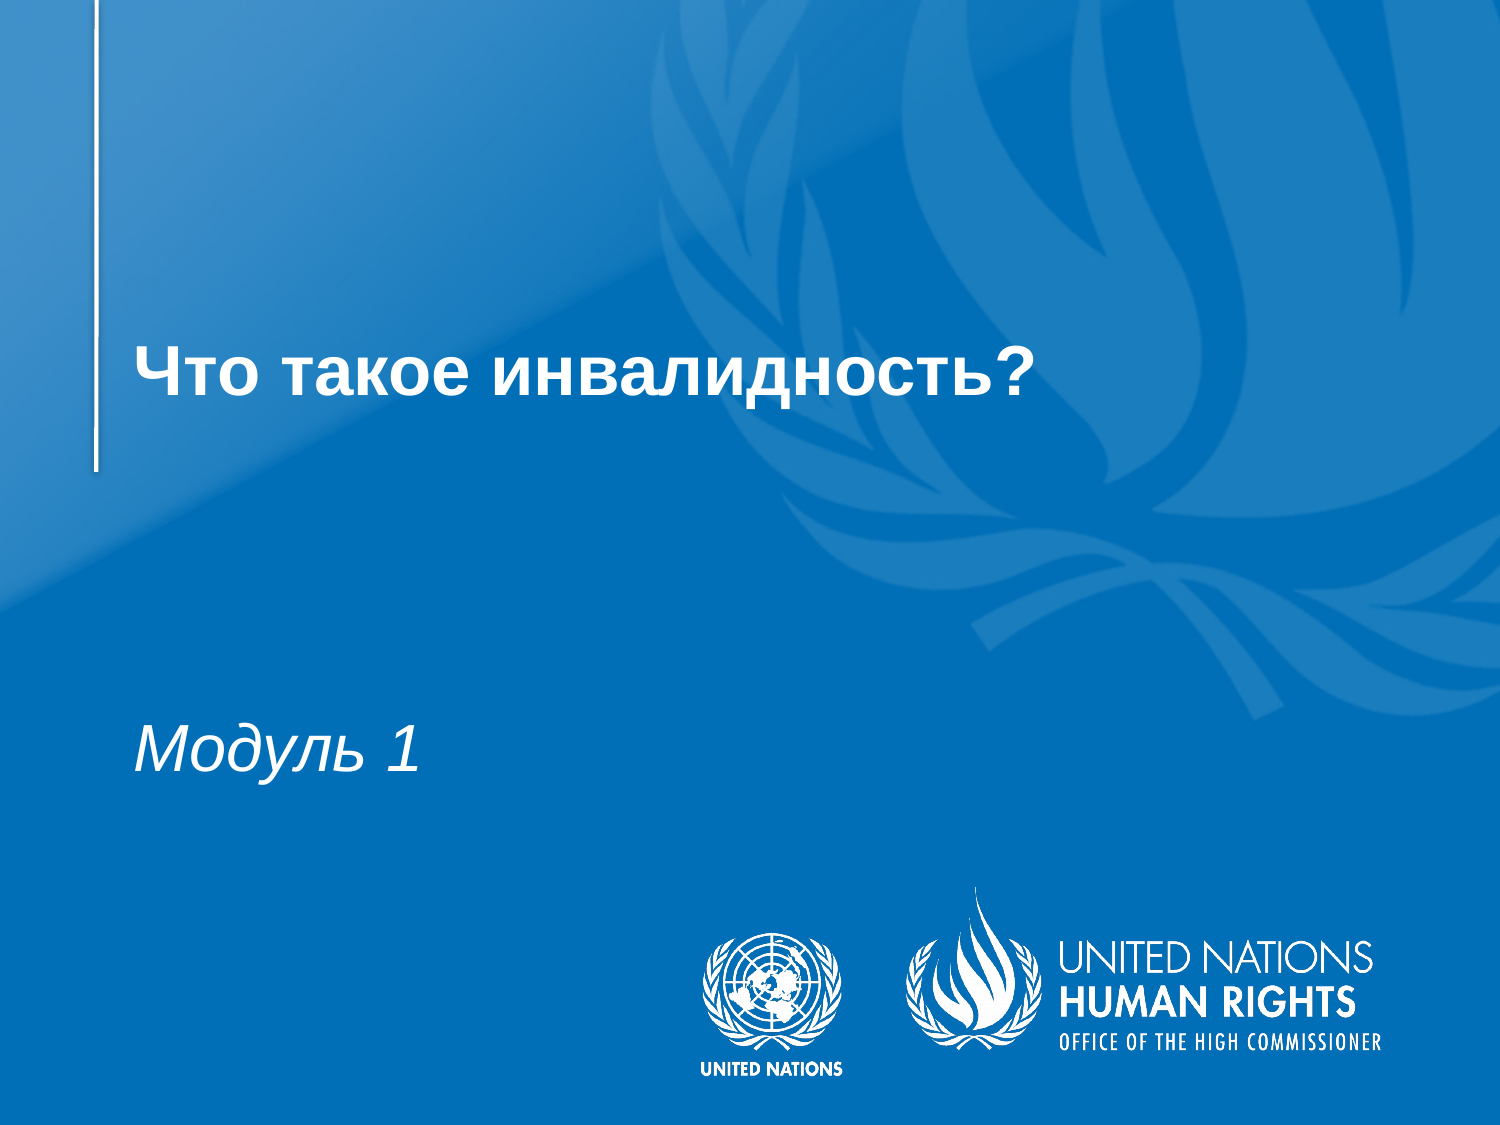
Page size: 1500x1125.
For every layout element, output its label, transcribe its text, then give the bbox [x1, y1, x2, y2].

subtitle Модуль 1 [118, 696, 1200, 858]
title Что такое инвалидность? [118, 316, 1325, 506]
picture [0, 0, 1500, 1125]
